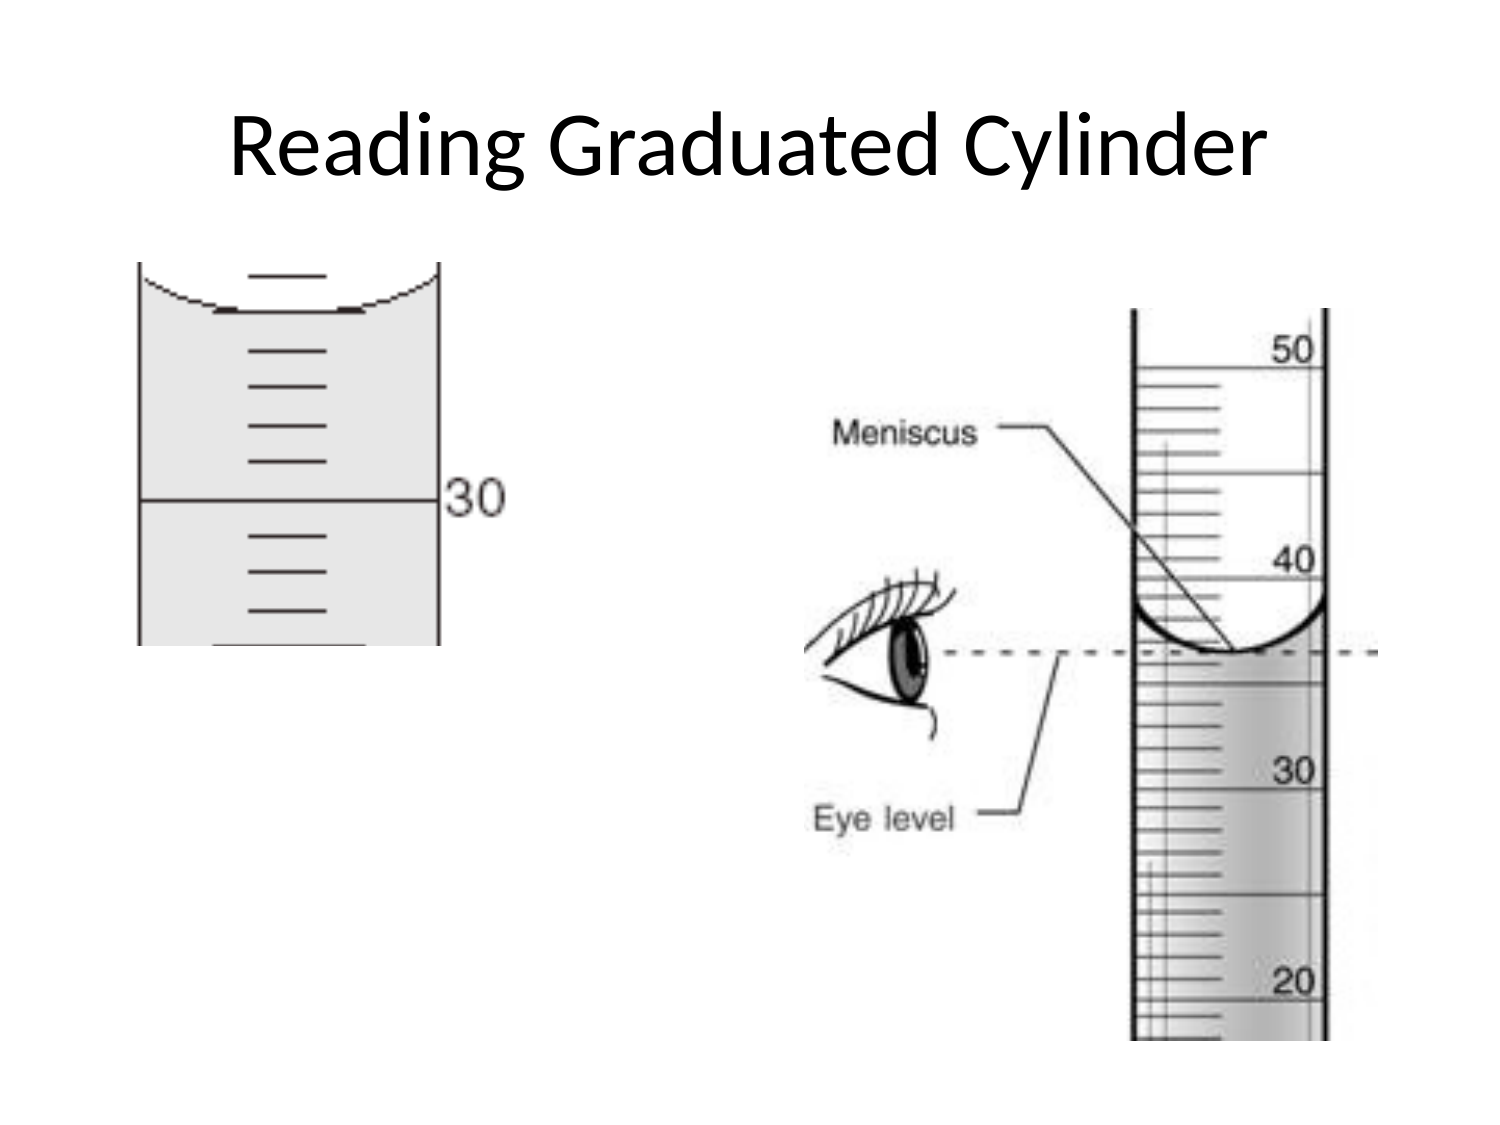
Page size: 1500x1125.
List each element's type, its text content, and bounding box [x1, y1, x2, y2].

picture [804, 308, 1378, 1041]
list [0, 262, 659, 647]
title Reading Graduated Cylinder [75, 45, 1425, 233]
